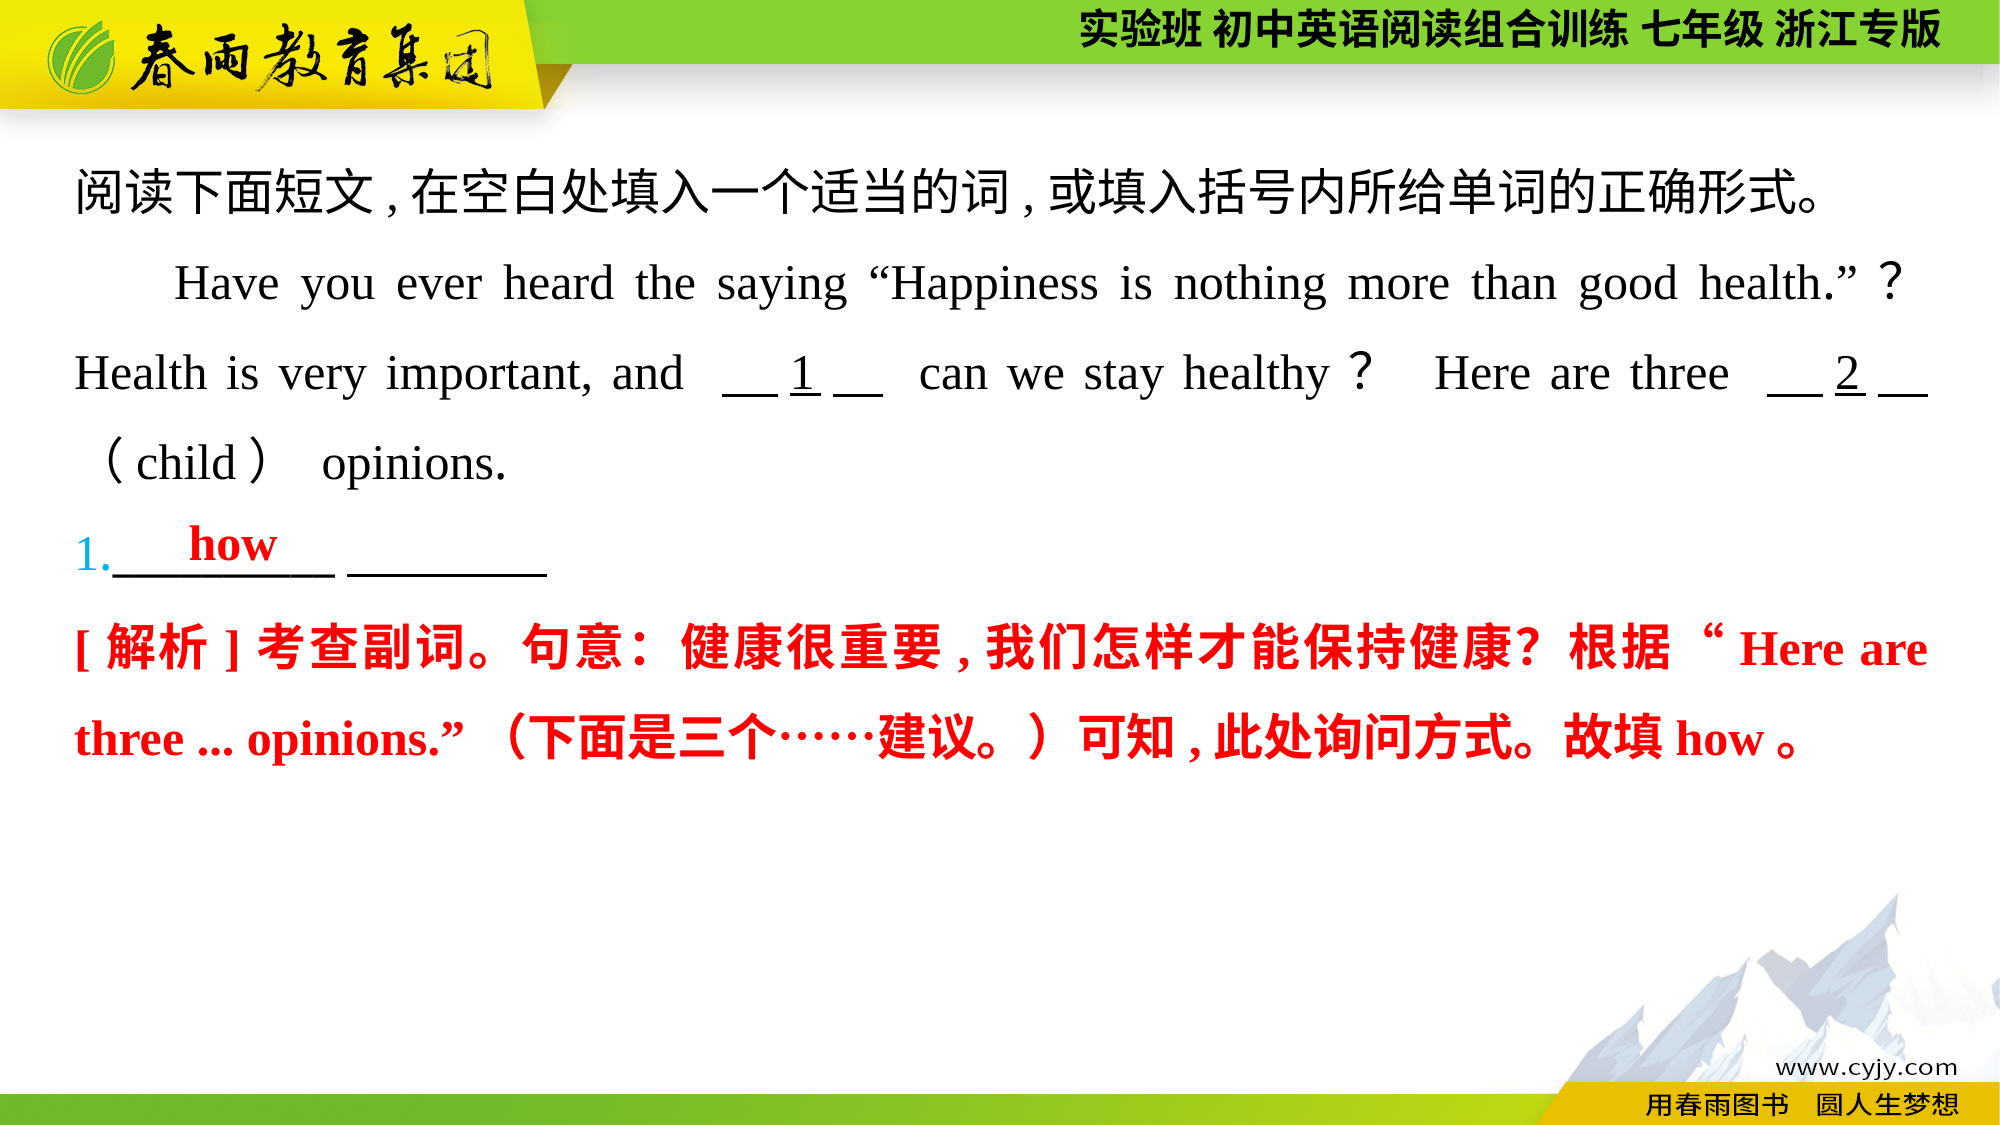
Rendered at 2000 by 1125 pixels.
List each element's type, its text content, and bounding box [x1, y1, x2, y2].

text_box how [173, 503, 293, 577]
picture [0, 0, 2000, 1125]
text_box [解析]考查副词。句意：健康很重要,我们怎样才能保持健康？根据“Here are three ... opinions.”（下面是三个……建议。）可知,此处询问方式。故填how。 [59, 577, 1944, 773]
list 阅读下面短文,在空白处填入一个适当的词,或填入括号内所给单词的正确形式。 Have you ever heard the saying “Happiness is nothing more than good health.”？ Health is very important, and 1 can we stay healthy？ Here are three 2 （child） opinions. 1.__________ [59, 122, 1944, 577]
